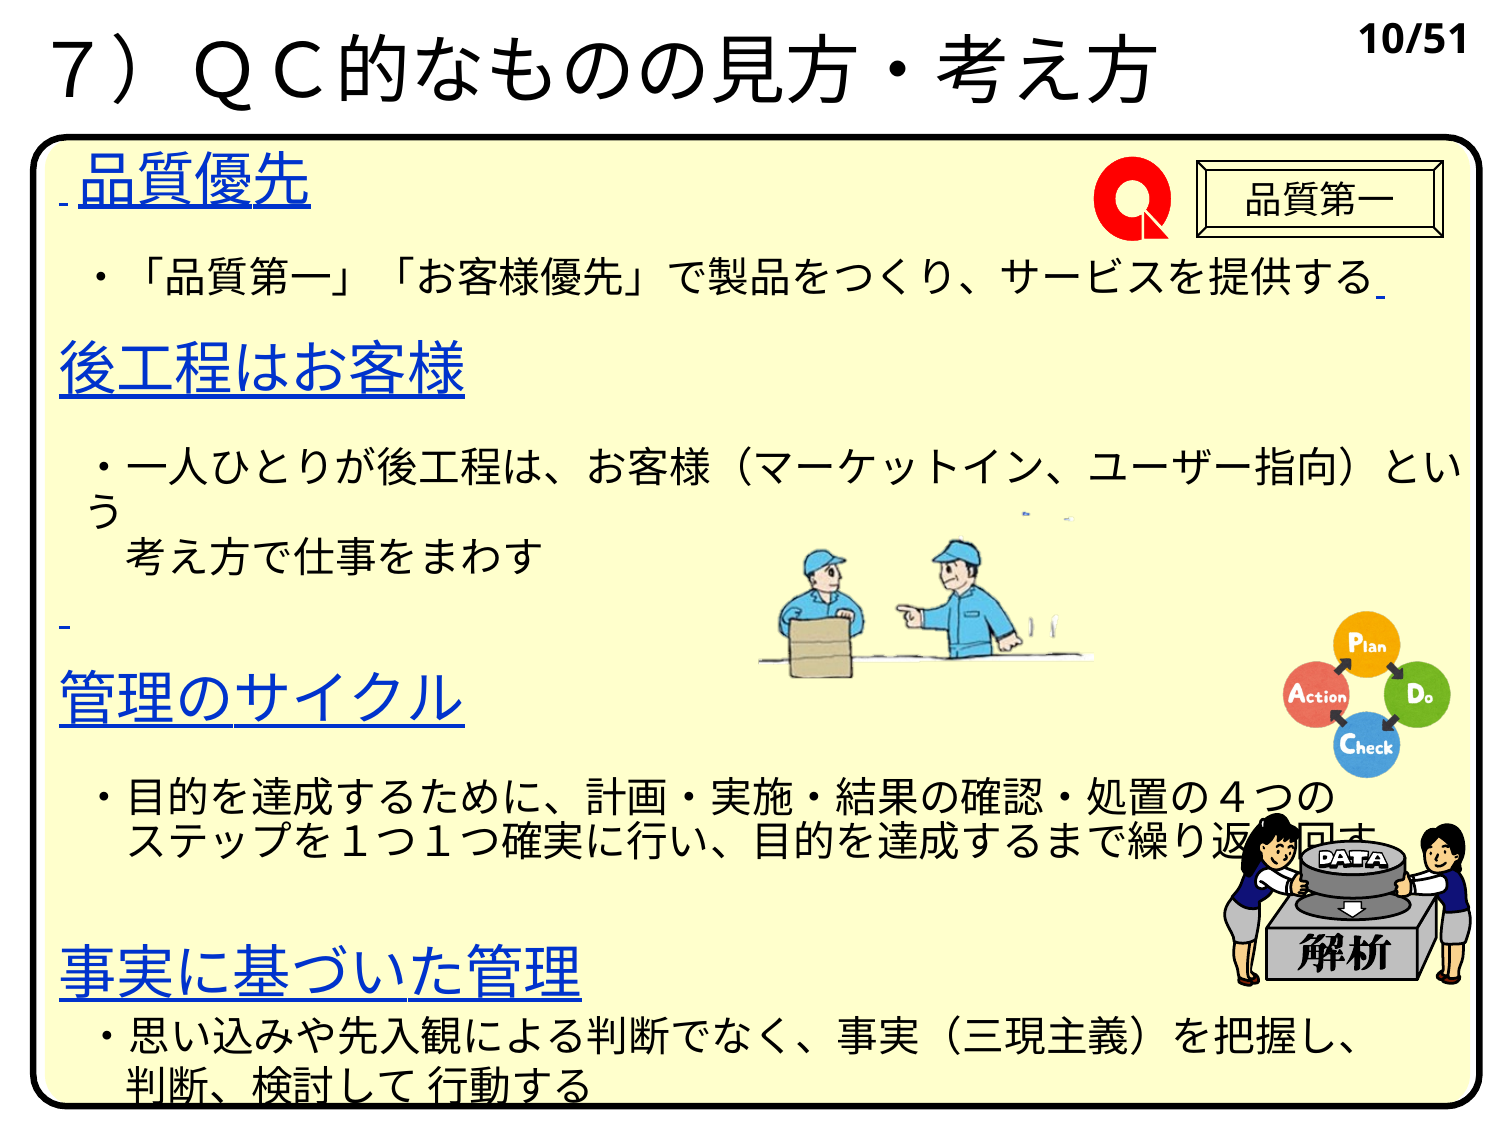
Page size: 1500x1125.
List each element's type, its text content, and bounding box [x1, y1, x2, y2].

picture [1279, 606, 1456, 782]
picture [738, 478, 1094, 687]
text_box 品質第一 [1195, 160, 1444, 238]
text_box ７）ＱＣ的なものの見方・考え方 [33, 30, 1500, 114]
text_box 交点に着目 [1200, 228, 1439, 236]
text_box [33, 137, 1467, 1105]
text_box 品質優先 ・「品質第一」「お客様優先」で製品をつくり、サービスを提供する 後工程はお客様 ・一人ひとりが後工程は、お客様（マーケットイン、ユーザー指向）という 考え方で仕事をまわす 管理のサイクル ・目的を達成するために、計画・実施・結果の確認・処置の４つの ステップを１つ１つ確実に行い、目的を達成するまで繰り返し回す 事実に基づいた管理 ・思い込みや先入観による判断でなく、事実（三現主義）を把握し、 判断、検討して 行動する [56, 144, 1491, 1125]
text_box 10/51 [1357, 18, 1500, 62]
table_header 何を （管理項目） [1198, 165, 1205, 232]
picture [1093, 156, 1171, 241]
text_box [1201, 162, 1439, 169]
picture [1210, 811, 1476, 988]
